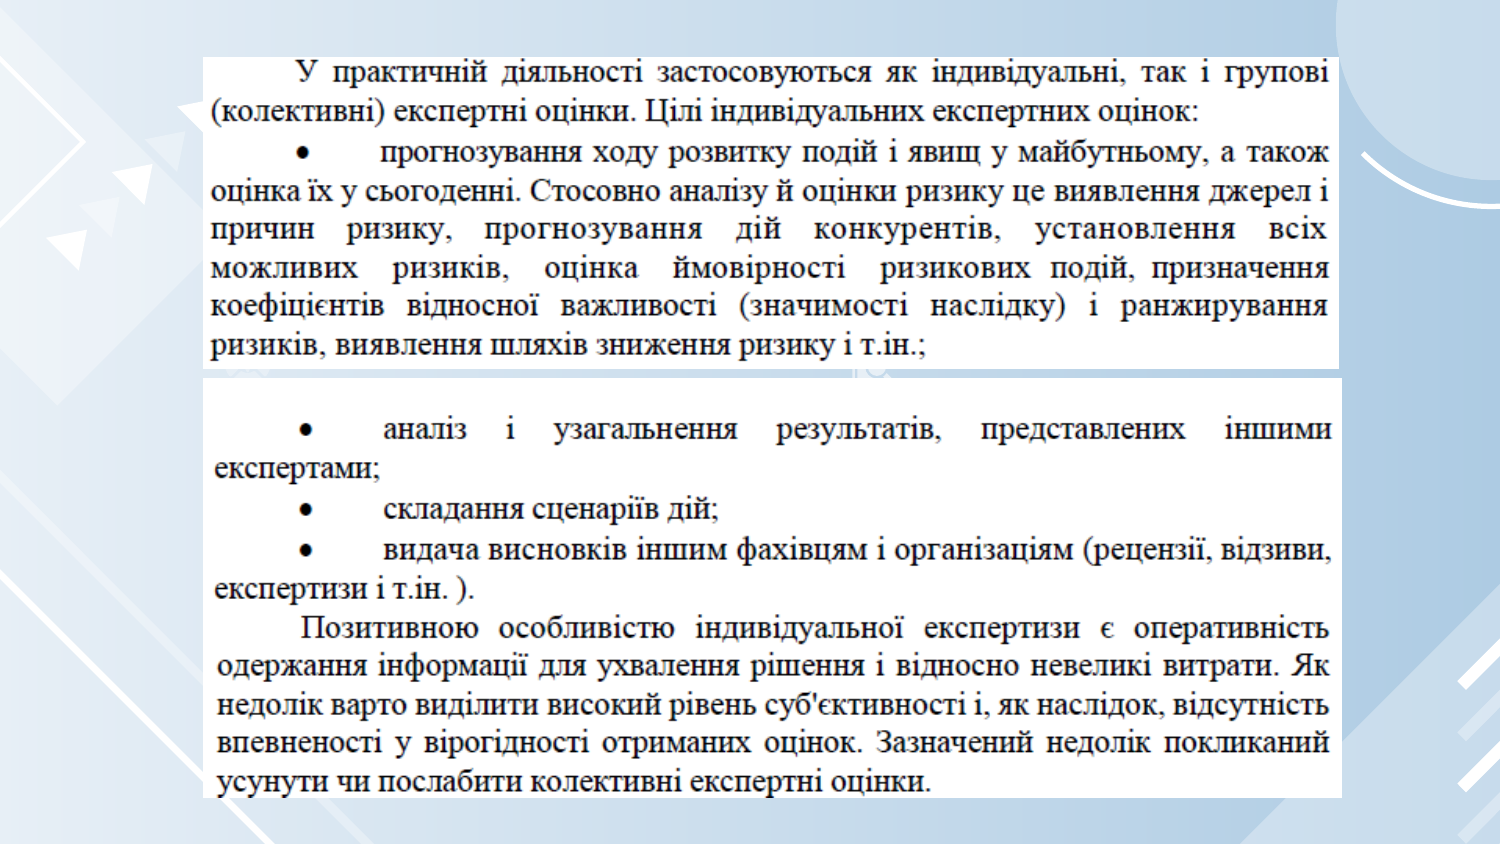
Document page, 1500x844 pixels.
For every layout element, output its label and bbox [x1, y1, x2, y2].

picture [203, 57, 1339, 369]
picture [203, 378, 1342, 798]
